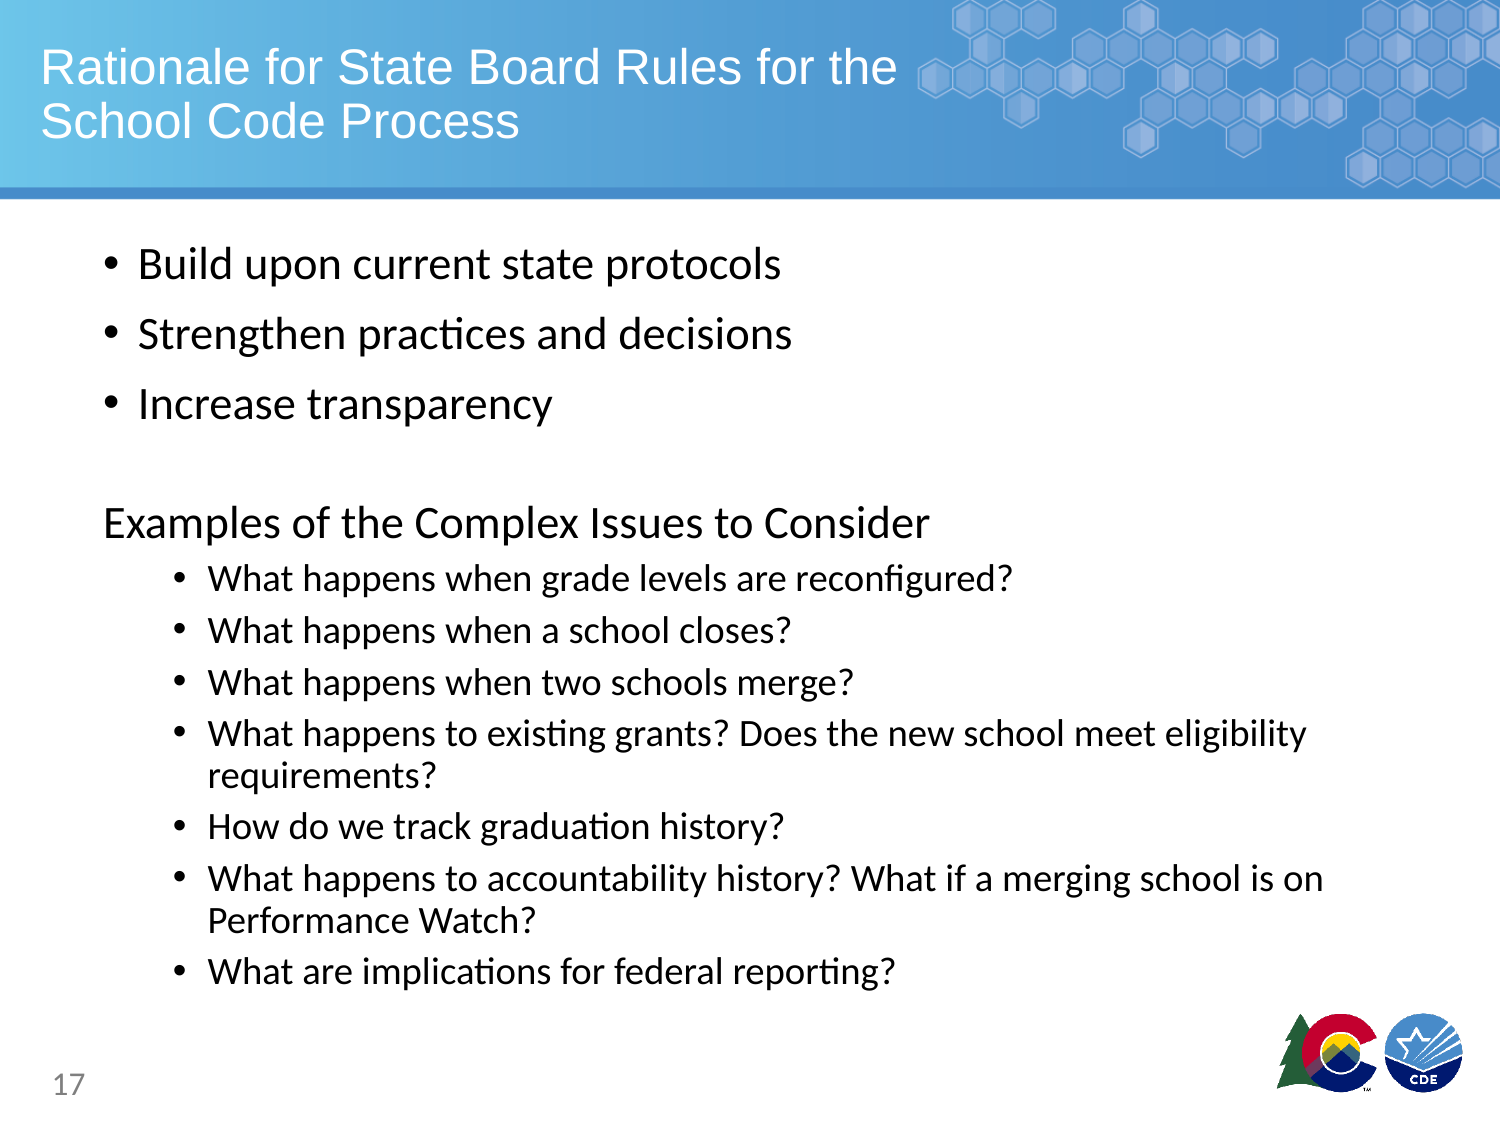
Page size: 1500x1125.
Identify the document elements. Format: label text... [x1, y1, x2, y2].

list Build upon current state protocols Strengthen practices and decisions Increase transparency Examples of the Complex Issues to Consider What happens when grade levels are reconfigured? What happens when a school closes? What happens when two schools merge? What happens to existing grants? Does the new school meet eligibility requirements? How do we track graduation history? What happens to accountability history? What if a merging school is on Performance Watch? What are implications for federal reporting? [103, 239, 1397, 1002]
slide_number 17 [36, 1054, 375, 1115]
picture [0, 0, 1500, 200]
picture [1275, 1012, 1463, 1093]
title Rationale for State Board Rules for the School Code Process [40, 41, 1038, 166]
